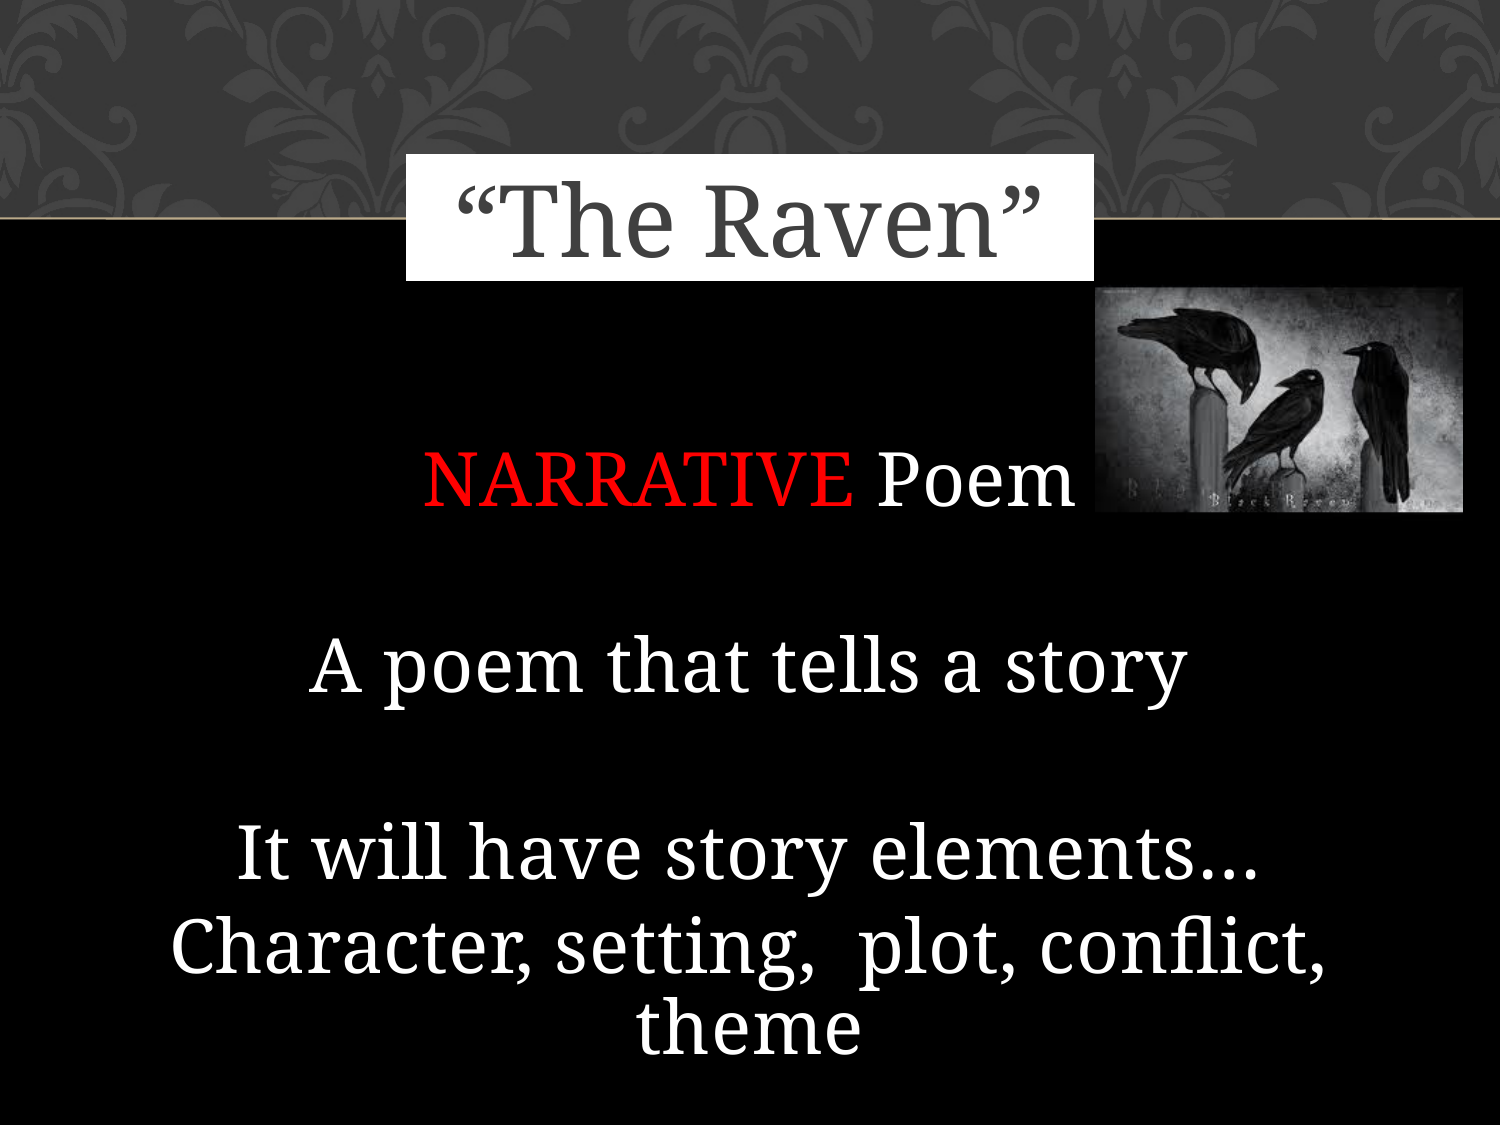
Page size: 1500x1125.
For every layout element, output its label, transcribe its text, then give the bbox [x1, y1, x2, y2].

title “The Raven” [406, 154, 1094, 281]
list NARRATIVE Poem A poem that tells a story It will have story elements… Character, setting, plot, conflict, theme [75, 331, 1425, 1007]
picture [1094, 262, 1463, 538]
